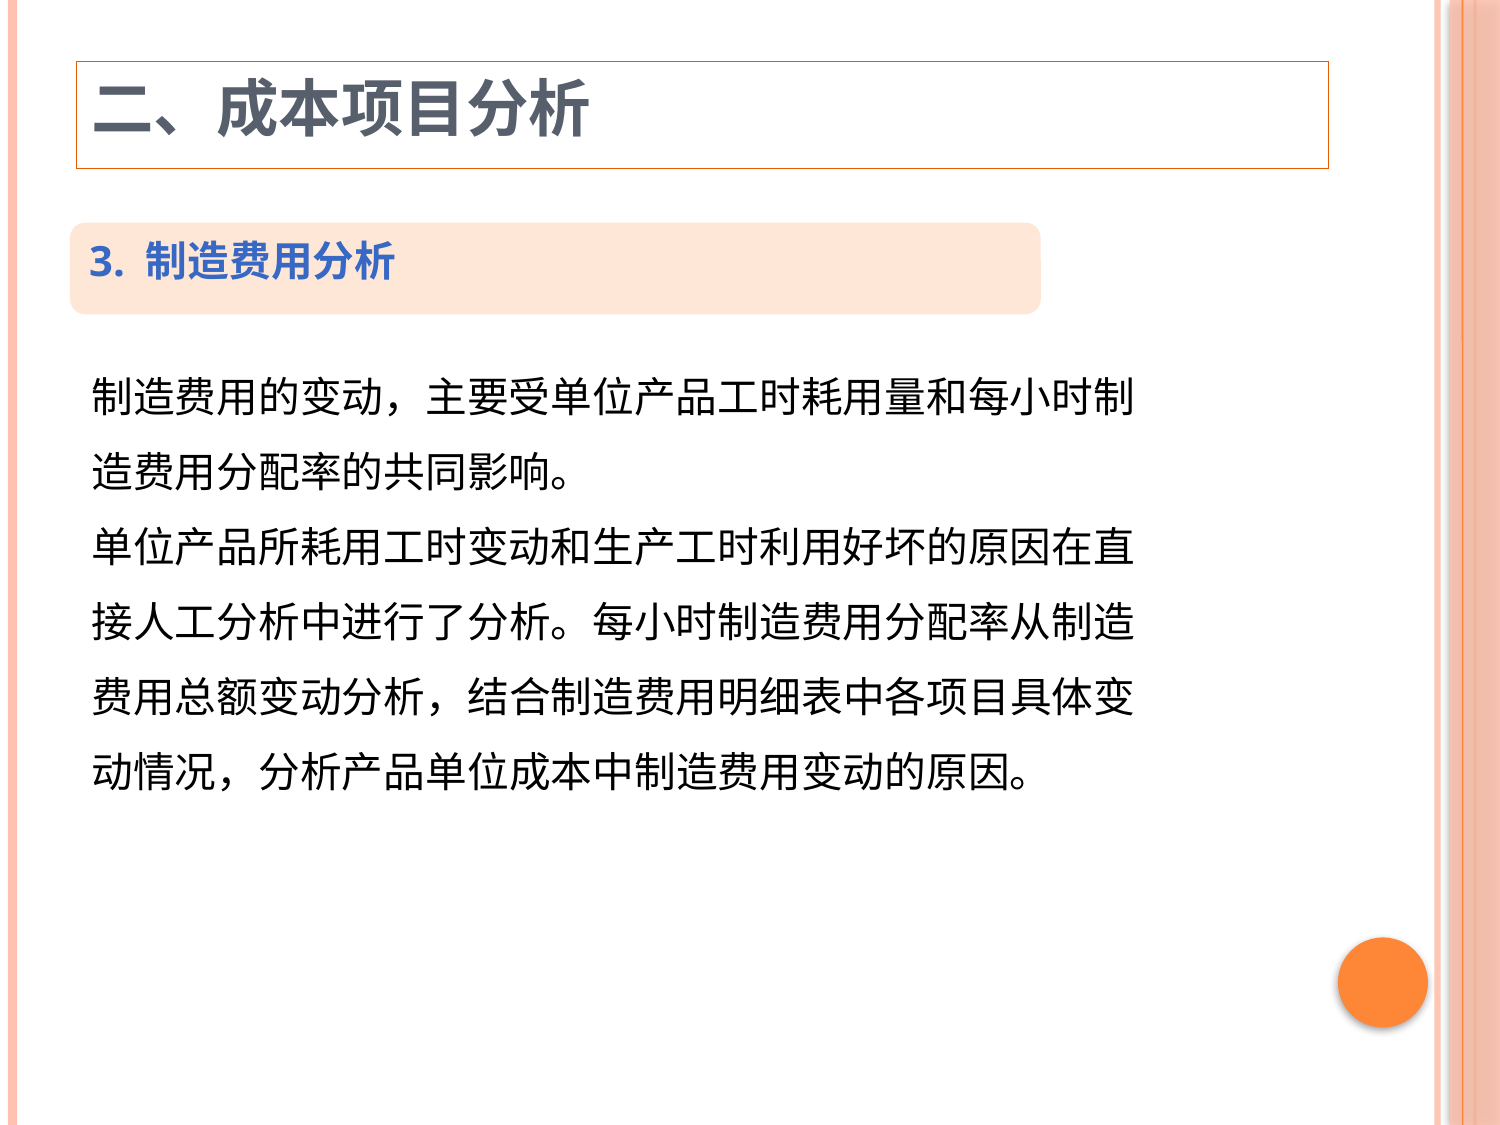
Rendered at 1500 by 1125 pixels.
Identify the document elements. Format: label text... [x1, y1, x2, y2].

text_box 3. 制造费用分析 [69, 222, 1041, 315]
text_box 制造费用的变动，主要受单位产品工时耗用量和每小时制造费用分配率的共同影响。 单位产品所耗用工时变动和生产工时利用好坏的原因在直接人工分析中进行了分析。每小时制造费用分配率从制造费用总额变动分析，结合制造费用明细表中各项目具体变动情况，分析产品单位成本中制造费用变动的原因。 [76, 338, 1152, 803]
text_box 二、成本项目分析 [76, 61, 1329, 169]
